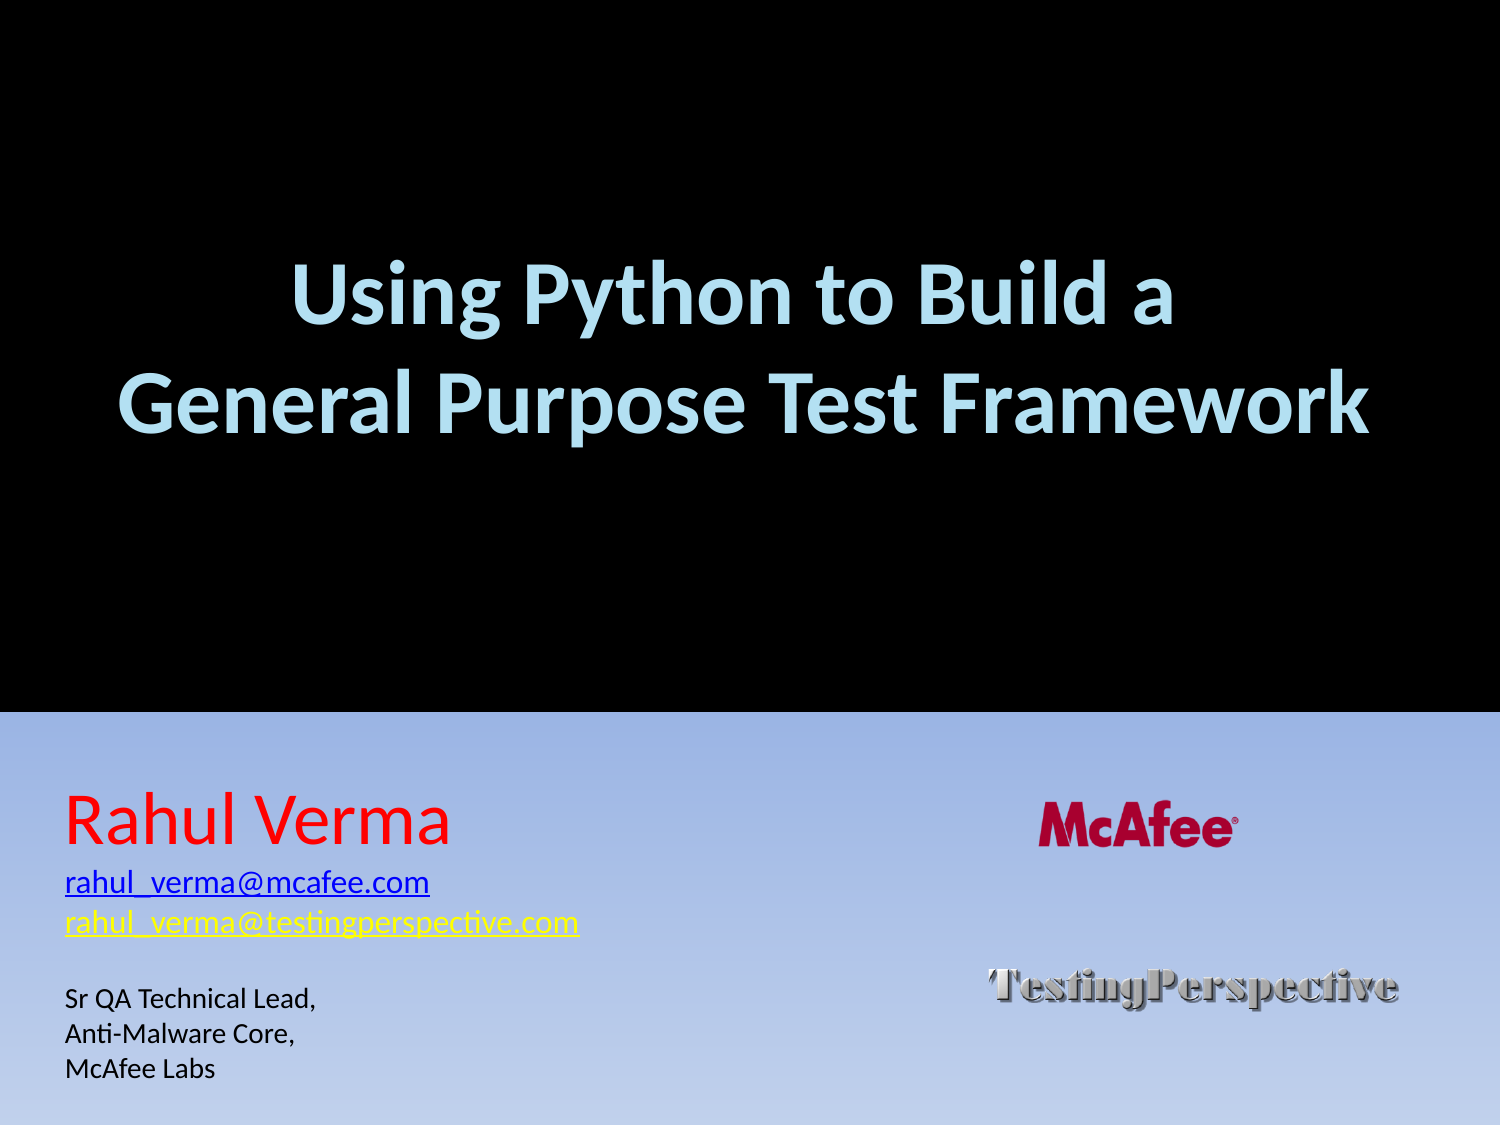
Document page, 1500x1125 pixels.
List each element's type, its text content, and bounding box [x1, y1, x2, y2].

text_box Rahul Verma rahul_verma@mcafee.com rahul_verma@testingperspective.com Sr QA Technical Lead, Anti-Malware Core, McAfee Labs [50, 762, 750, 1092]
text_box Using Python to Build a General Purpose Test Framework [101, 224, 1388, 595]
text_box [0, 710, 1500, 1125]
picture [1037, 799, 1239, 848]
picture [974, 949, 1413, 1026]
